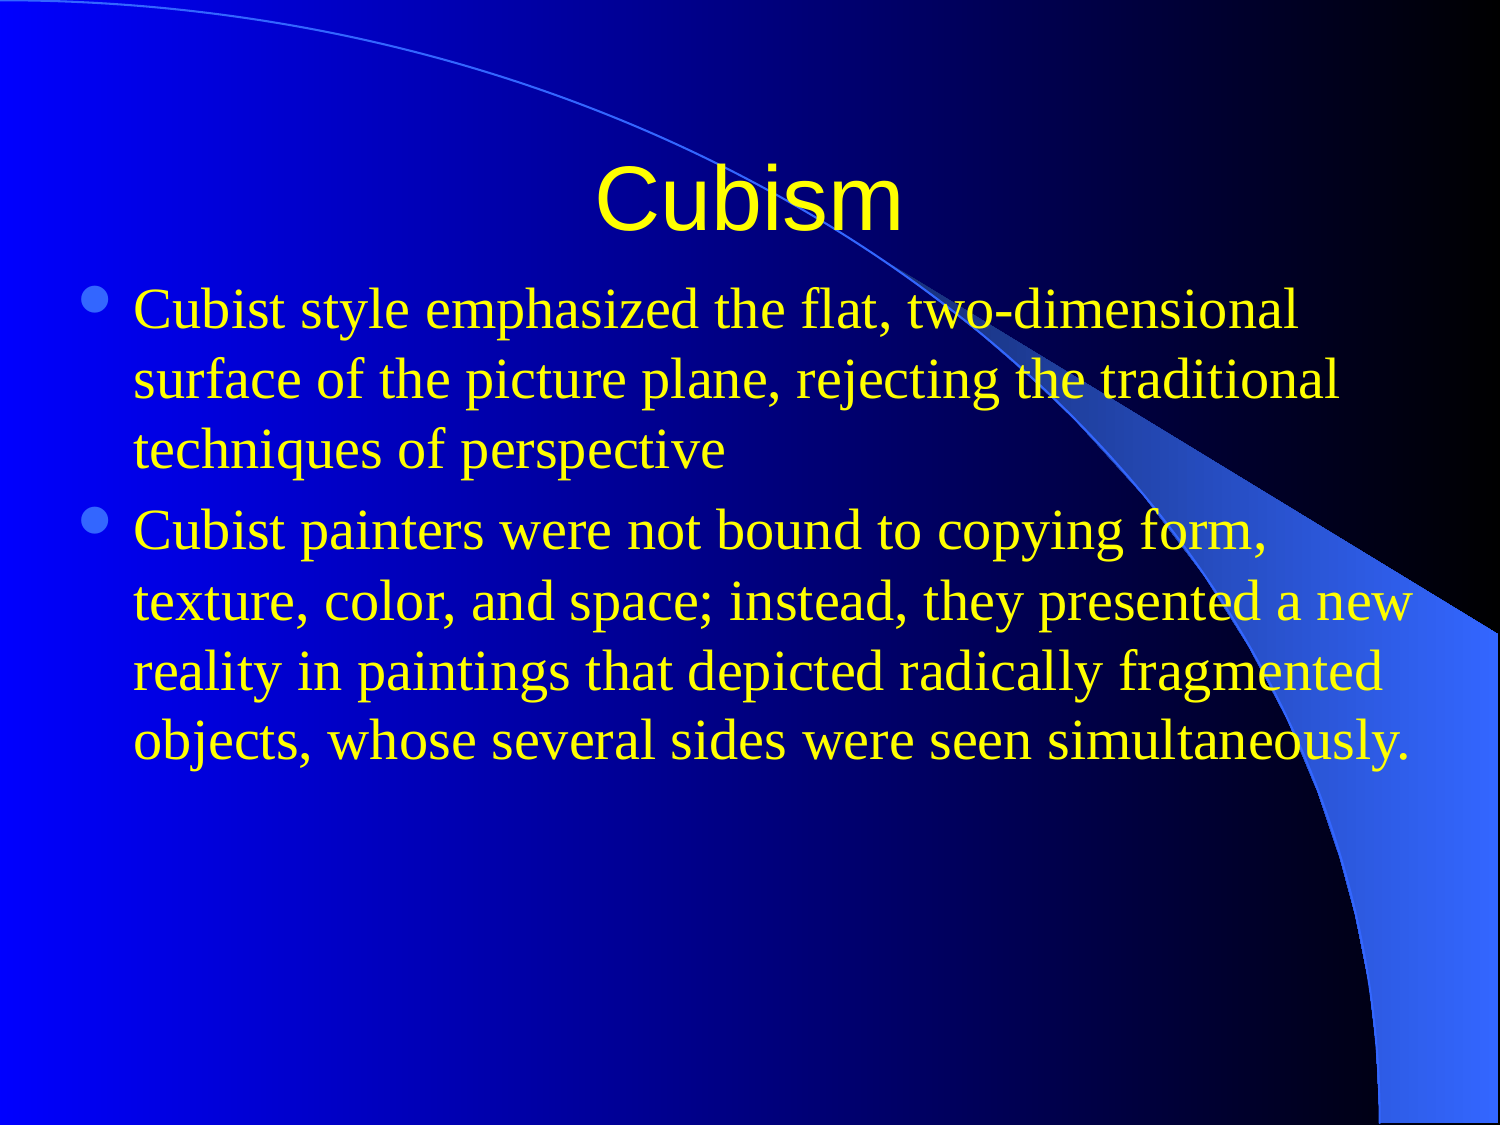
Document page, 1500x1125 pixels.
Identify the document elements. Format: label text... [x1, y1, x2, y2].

title Cubism [112, 99, 1388, 262]
list Cubist style emphasized the flat, two-dimensional surface of the picture plane, rejecting the traditional techniques of perspective Cubist painters were not bound to copying form, texture, color, and space; instead, they presented a new reality in paintings that depicted radically fragmented objects, whose several sides were seen simultaneously. [62, 262, 1438, 876]
